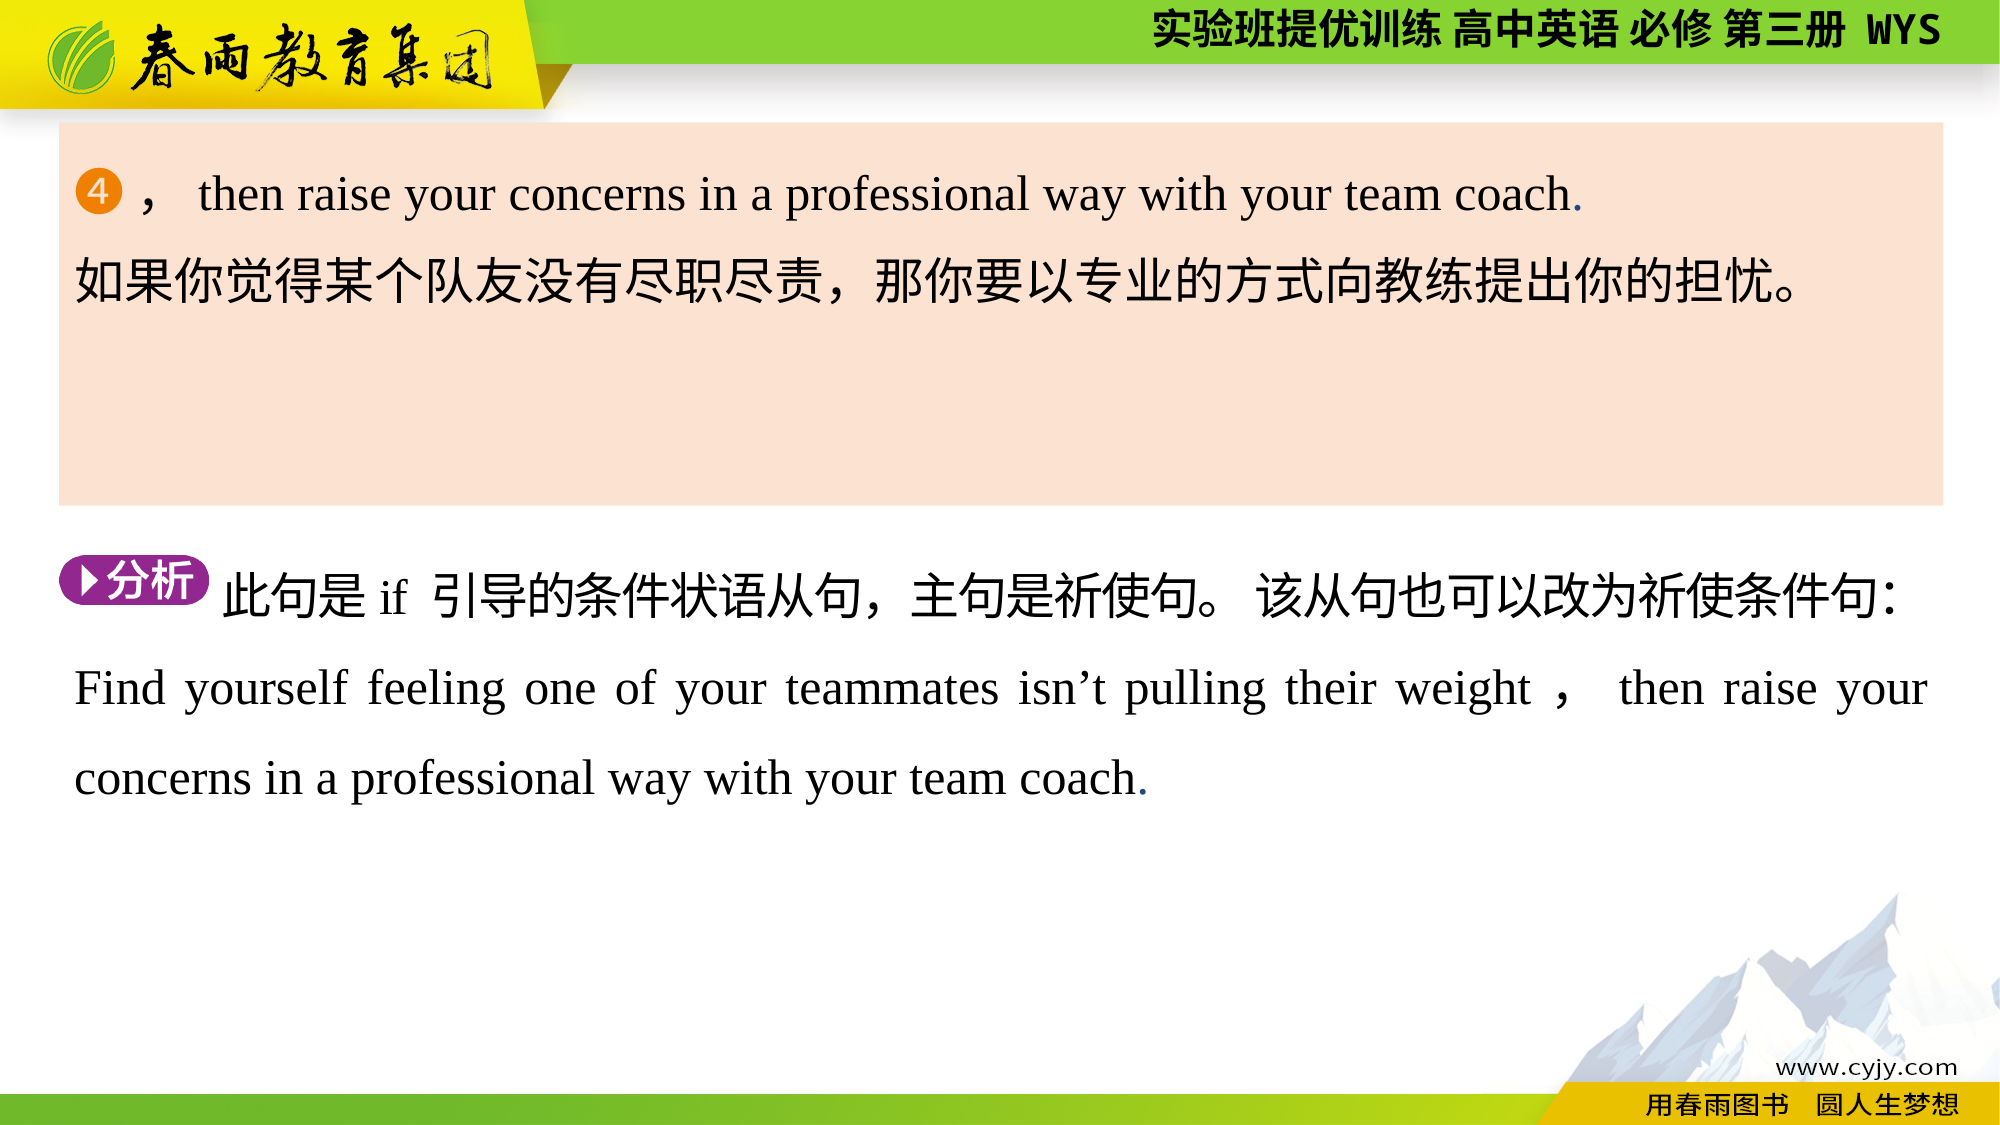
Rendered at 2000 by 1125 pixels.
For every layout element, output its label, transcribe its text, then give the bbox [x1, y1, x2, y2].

text_box 此句是if 引导的条件状语从句，主句是祈使句。 该从句也可以改为祈使条件句： Find yourself feeling one of your teammates isn’t pulling their weight，then raise your concerns in a professional way with your team coach. [59, 527, 1944, 812]
picture [0, 0, 2000, 1125]
